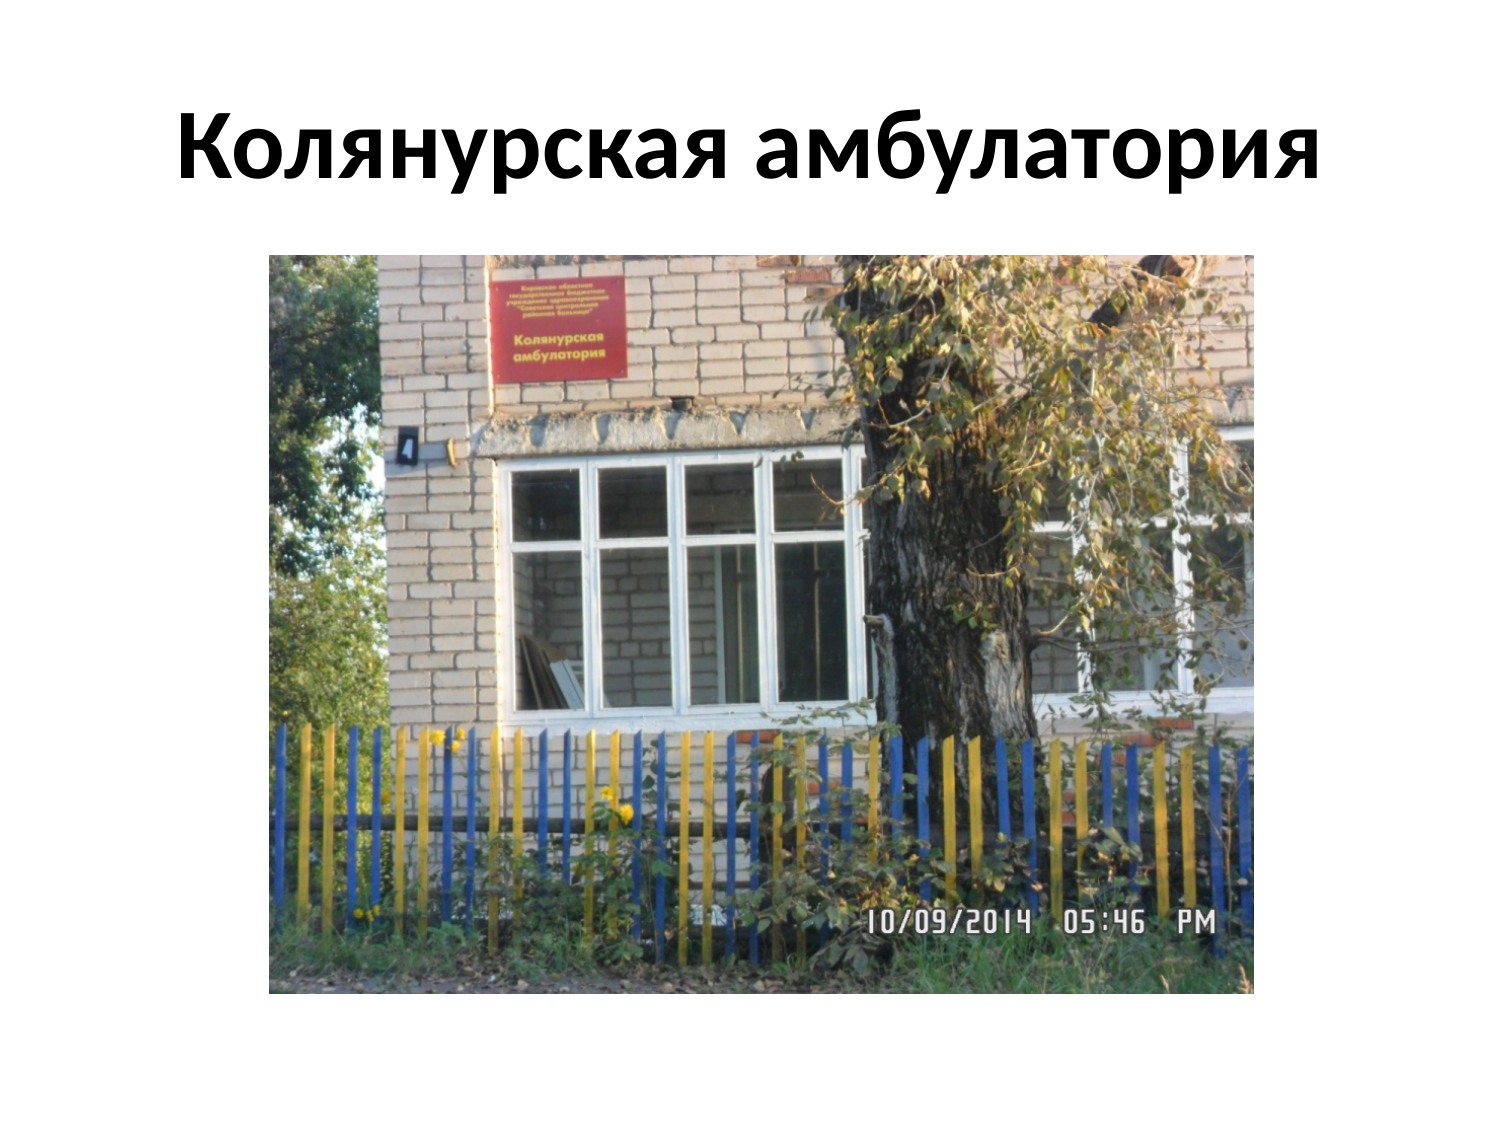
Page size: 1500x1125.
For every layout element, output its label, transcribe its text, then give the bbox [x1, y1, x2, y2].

title Колянурская амбулатория [75, 45, 1425, 233]
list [269, 255, 1255, 995]
